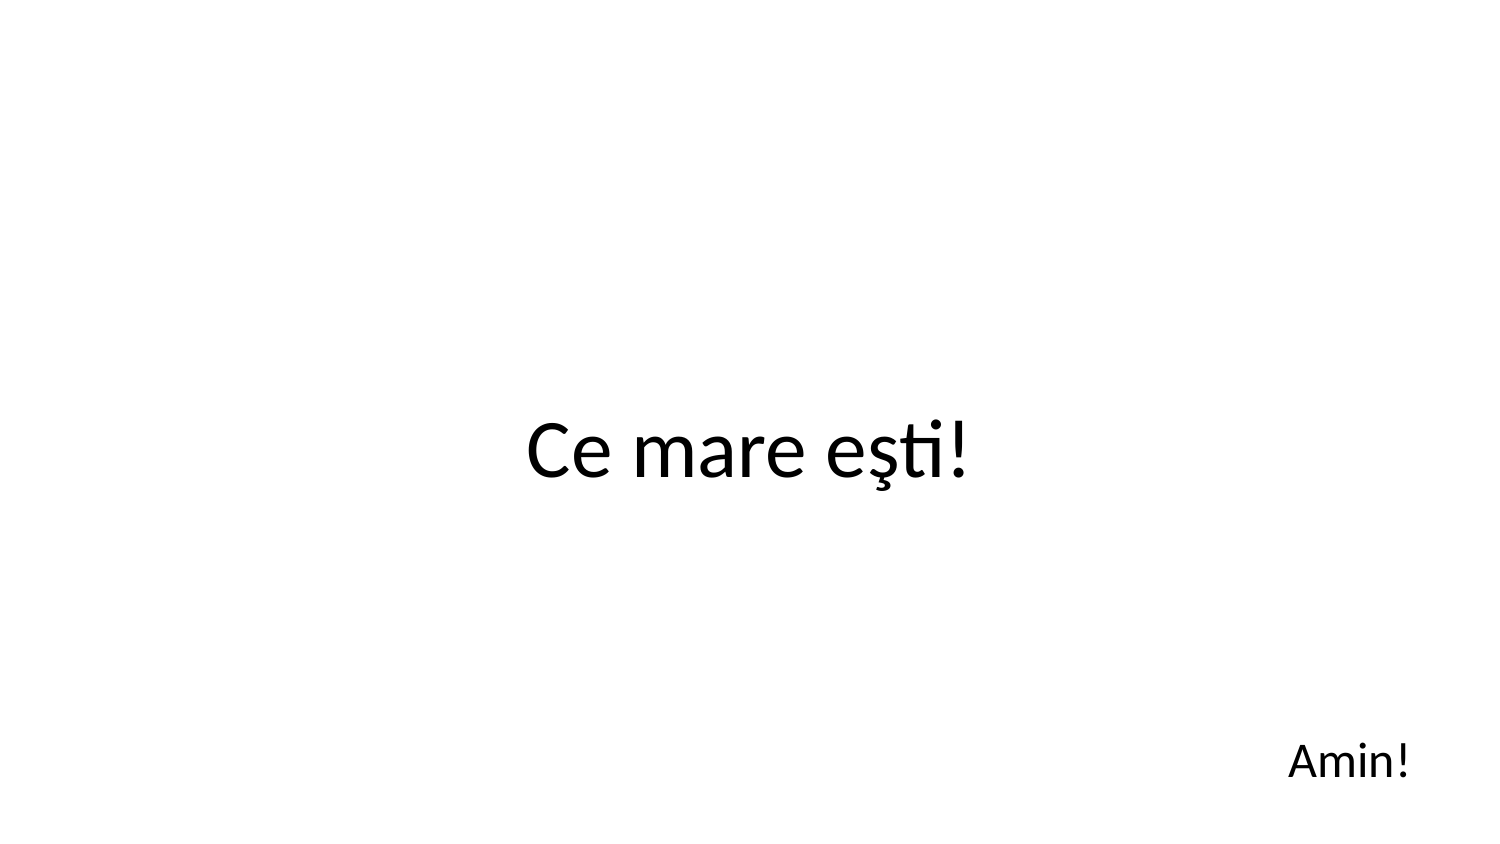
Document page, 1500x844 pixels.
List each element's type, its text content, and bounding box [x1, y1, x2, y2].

text_box Amin! [1273, 674, 1427, 795]
text_box Ce mare eşti! [511, 341, 988, 502]
